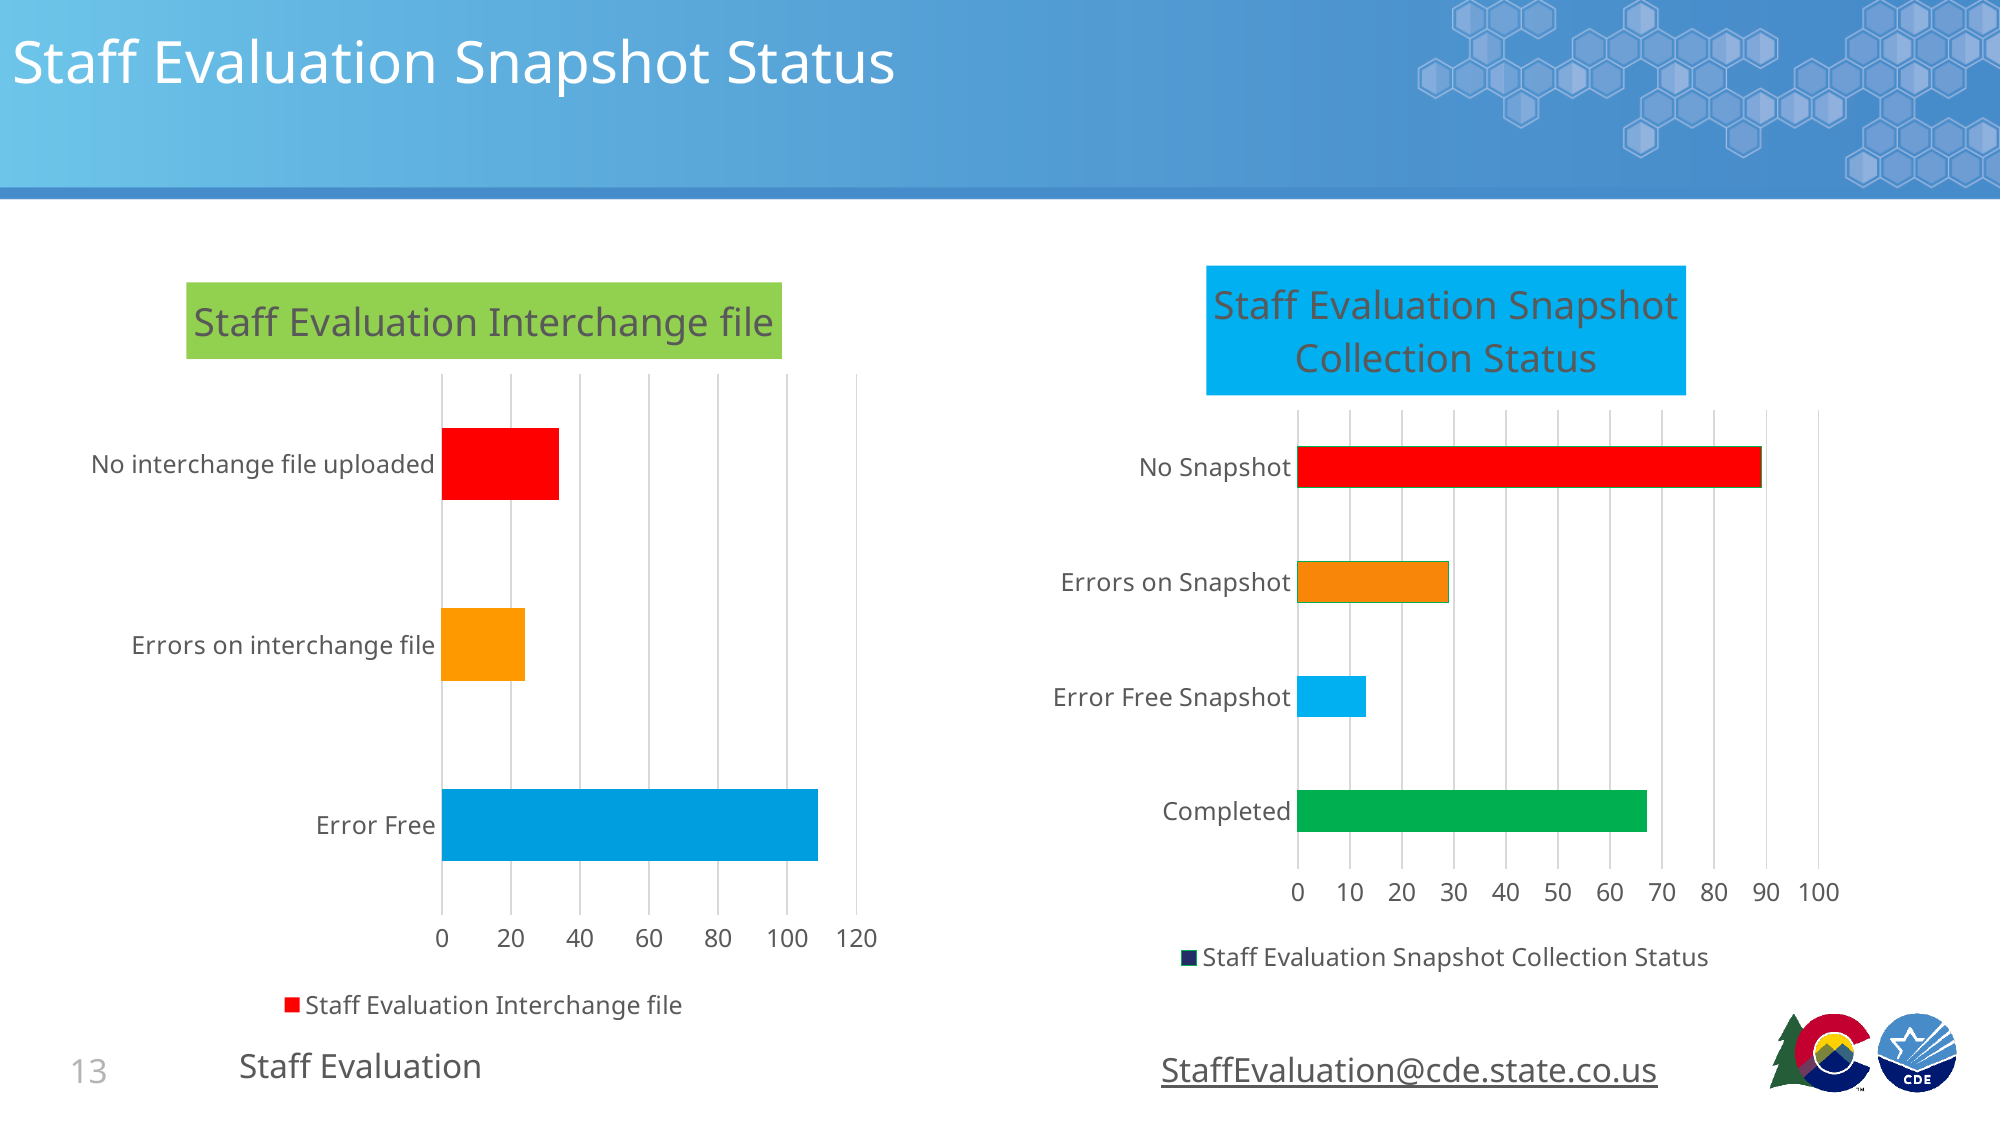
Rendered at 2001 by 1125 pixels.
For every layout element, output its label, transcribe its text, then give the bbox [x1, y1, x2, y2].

picture [1768, 1012, 1957, 1093]
chart [74, 259, 894, 1029]
title Staff Evaluation Snapshot Status [12, 33, 2000, 182]
picture [0, 0, 2000, 200]
text_box Staff Evaluation [224, 1042, 599, 1103]
slide_number 13 [54, 1042, 191, 1103]
chart [1036, 242, 1857, 981]
text_box StaffEvaluation@cde.state.co.us [1145, 1042, 1714, 1103]
